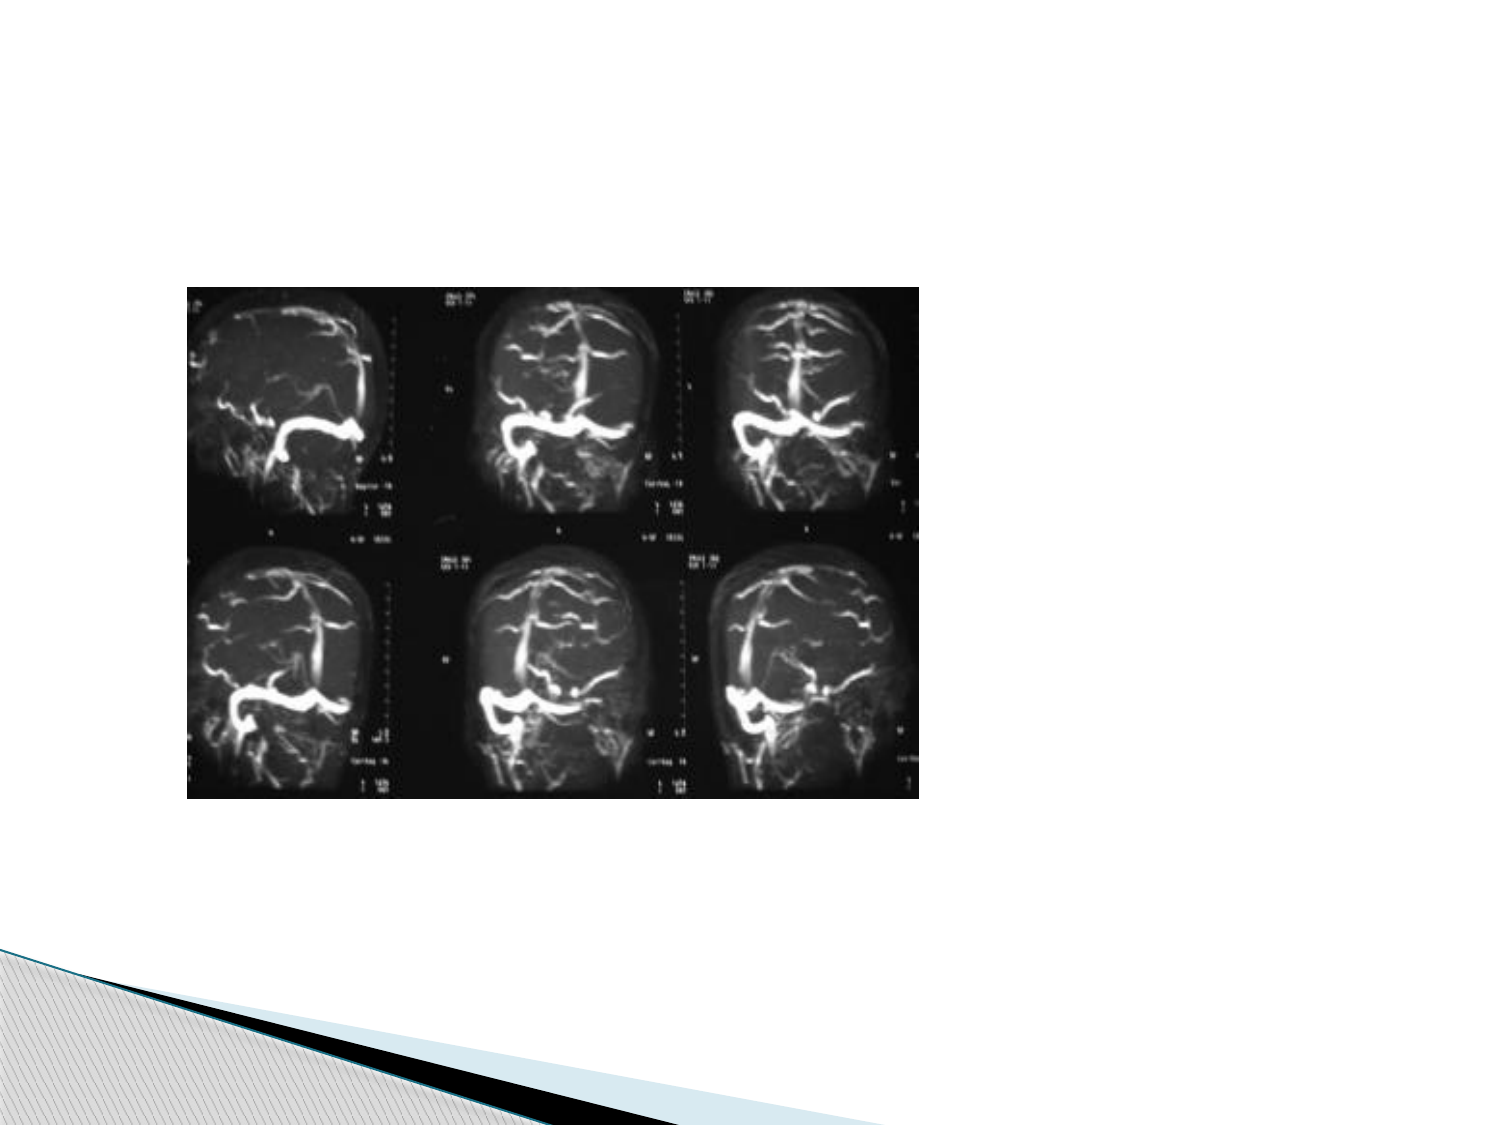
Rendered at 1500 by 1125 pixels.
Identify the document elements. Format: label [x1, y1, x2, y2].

picture [187, 287, 919, 799]
